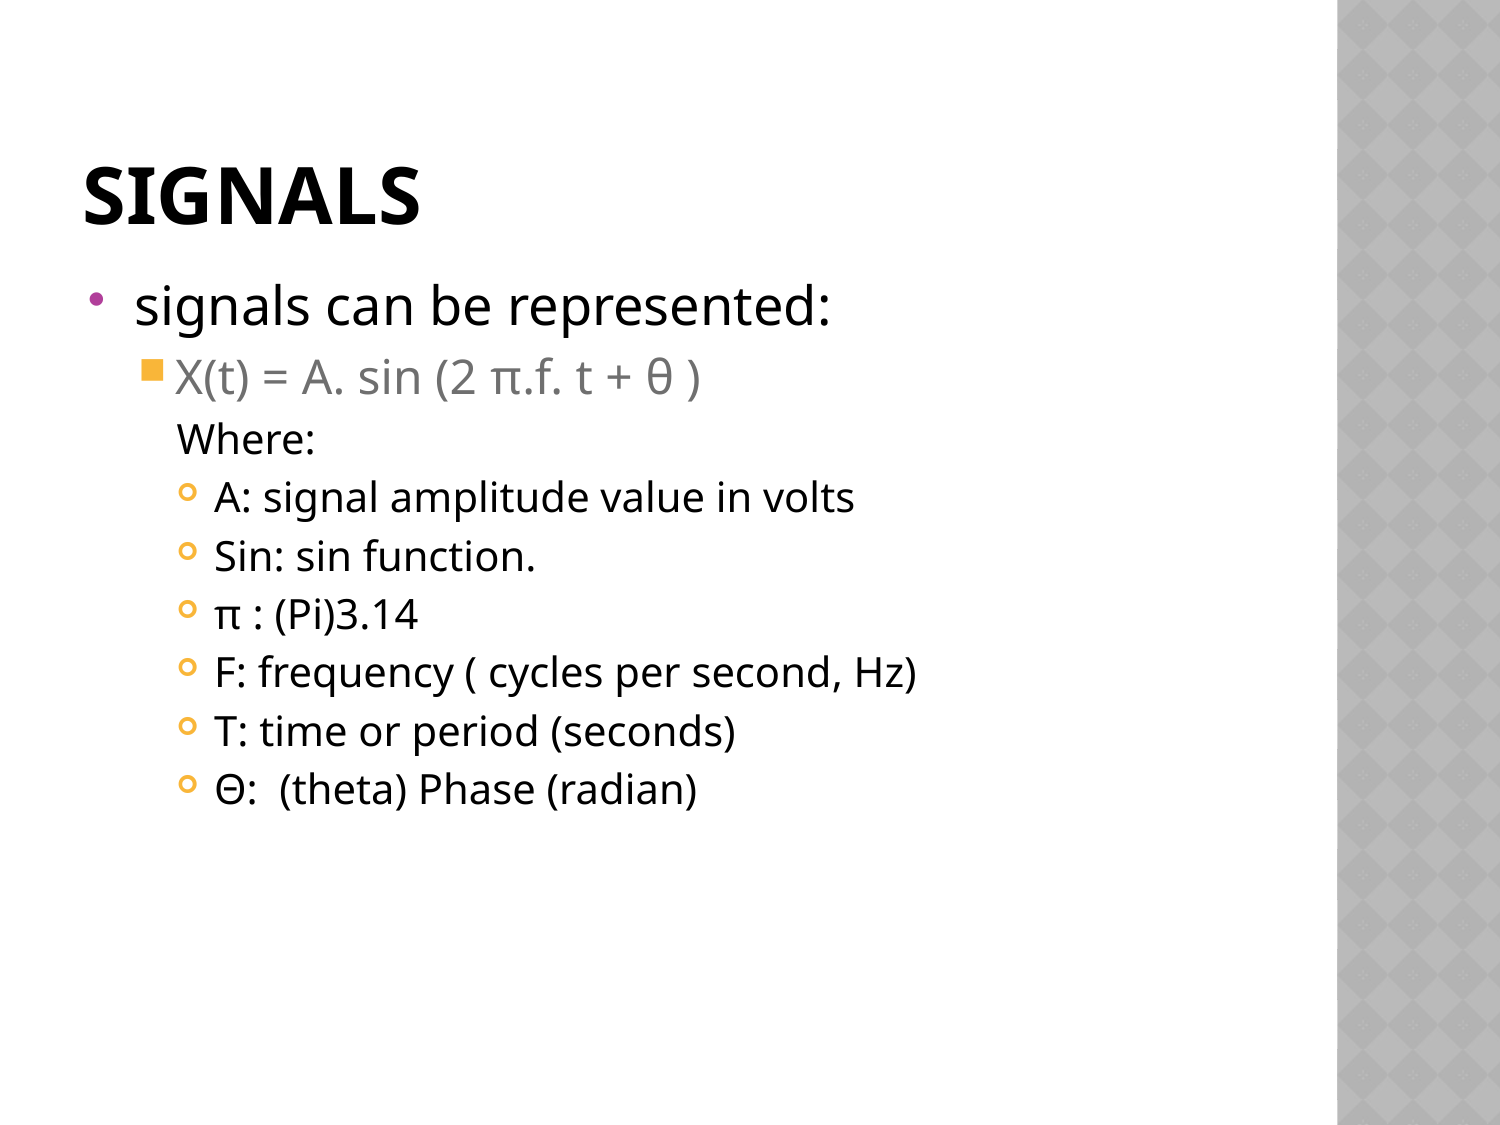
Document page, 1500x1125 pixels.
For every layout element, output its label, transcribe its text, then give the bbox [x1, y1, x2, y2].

list signals can be represented: X(t) = A. sin (2 π.f. t + θ ) Where: A: signal amplitude value in volts Sin: sin function. π : (Pi)3.14 F: frequency ( cycles per second, Hz) T: time or period (seconds) Θ: (theta) Phase (radian) [75, 264, 1263, 1059]
title Signals [75, 52, 1263, 240]
